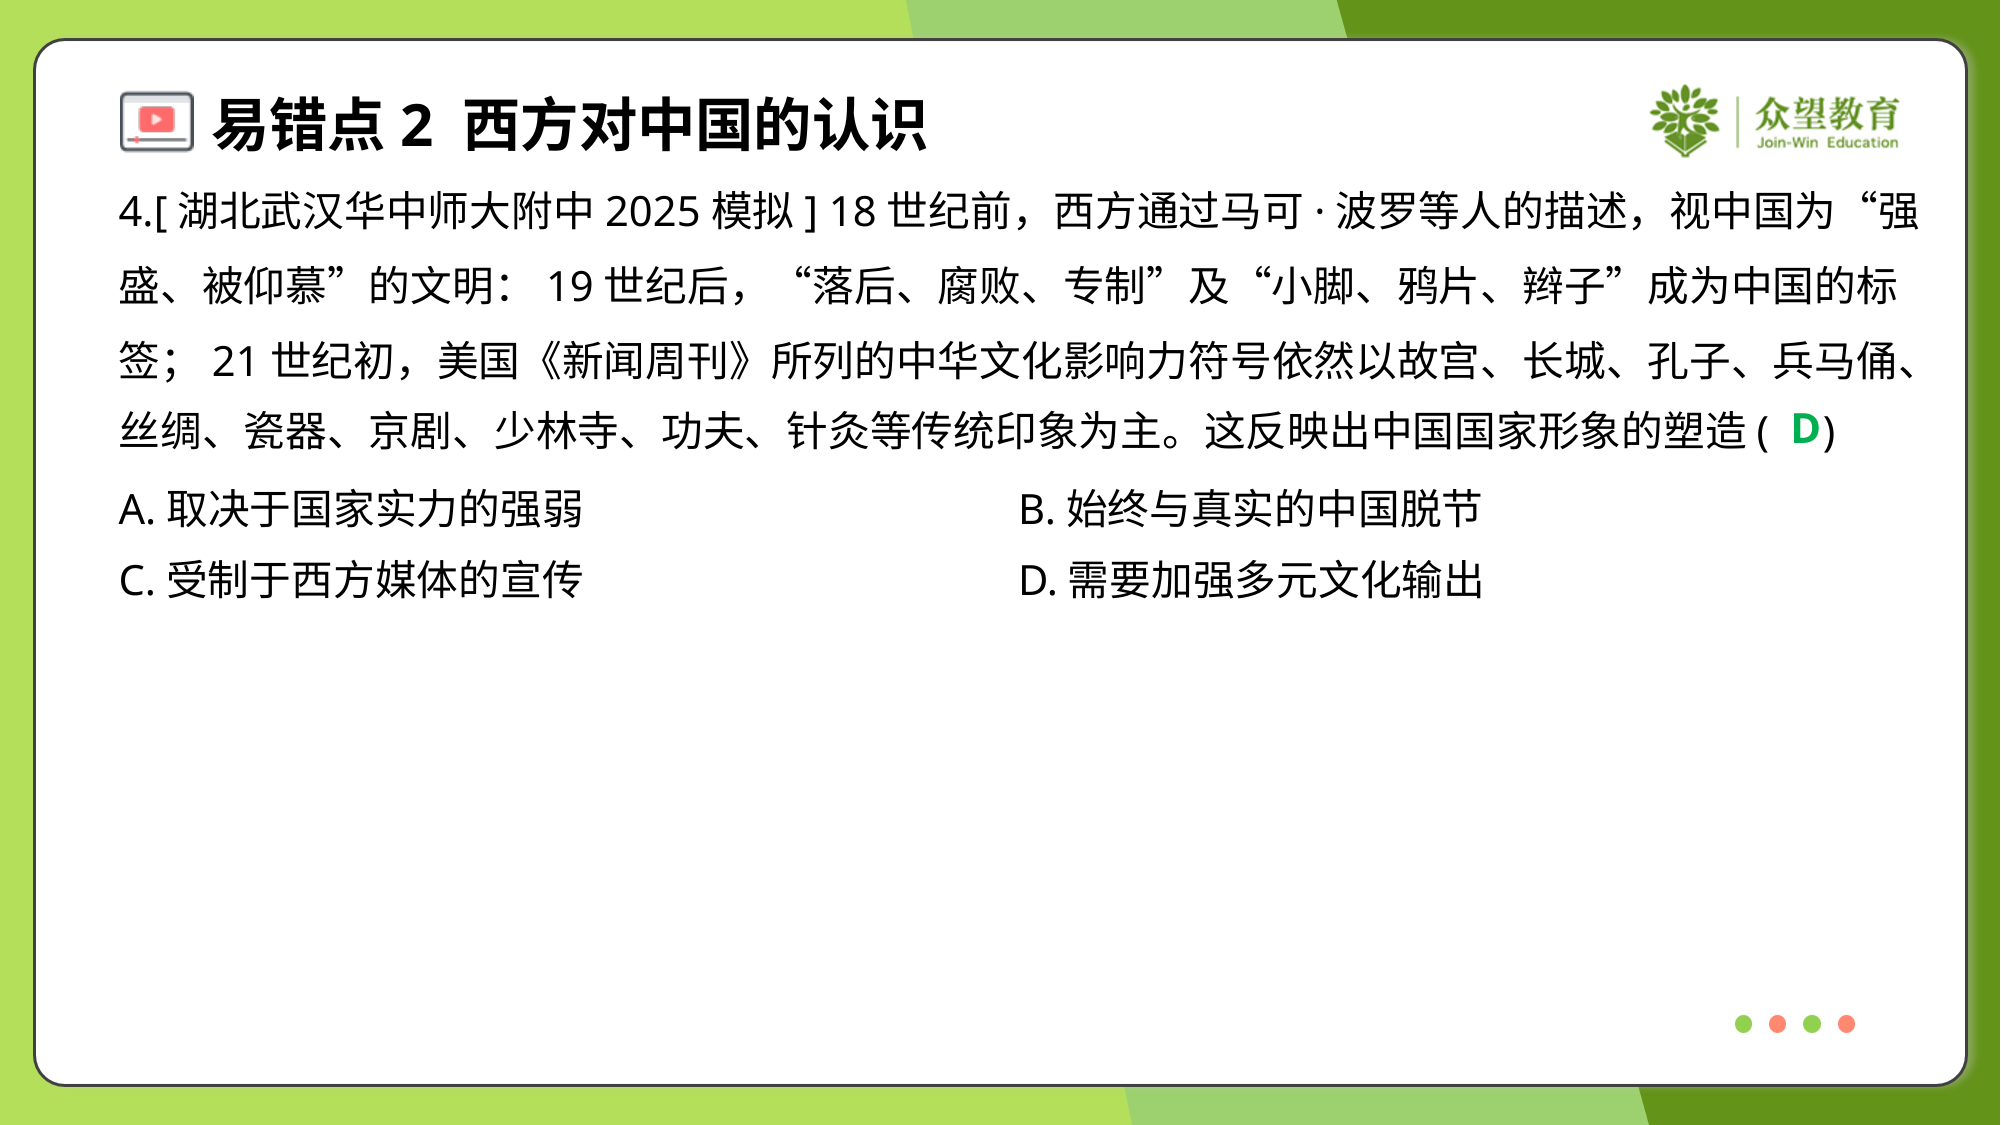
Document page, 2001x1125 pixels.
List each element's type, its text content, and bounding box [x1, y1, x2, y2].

picture [0, 0, 2000, 1125]
text_box D [1774, 381, 1838, 446]
text_box 4.[湖北武汉华中师大附中2025模拟] 18世纪前，西方通过马可·波罗等人的描述，视中国为“强 盛、被仰慕”的文明：19世纪后，“落后、腐败、专制”及“小脚、鸦片、辫子”成为中国的标 签；21世纪初，美国《新闻周刊》所列的中华文化影响力符号依然以故宫、长城、孔子、兵马俑、 丝绸、瓷器、京剧、少林寺、功夫、针灸等传统印象为主。这反映出中国国家形象的塑造( ) [118, 159, 1883, 448]
text_box A.取决于国家实力的强弱 B.始终与真实的中国脱节 C.受制于西方媒体的宣传 D.需要加强多元文化输出 [118, 457, 1883, 597]
